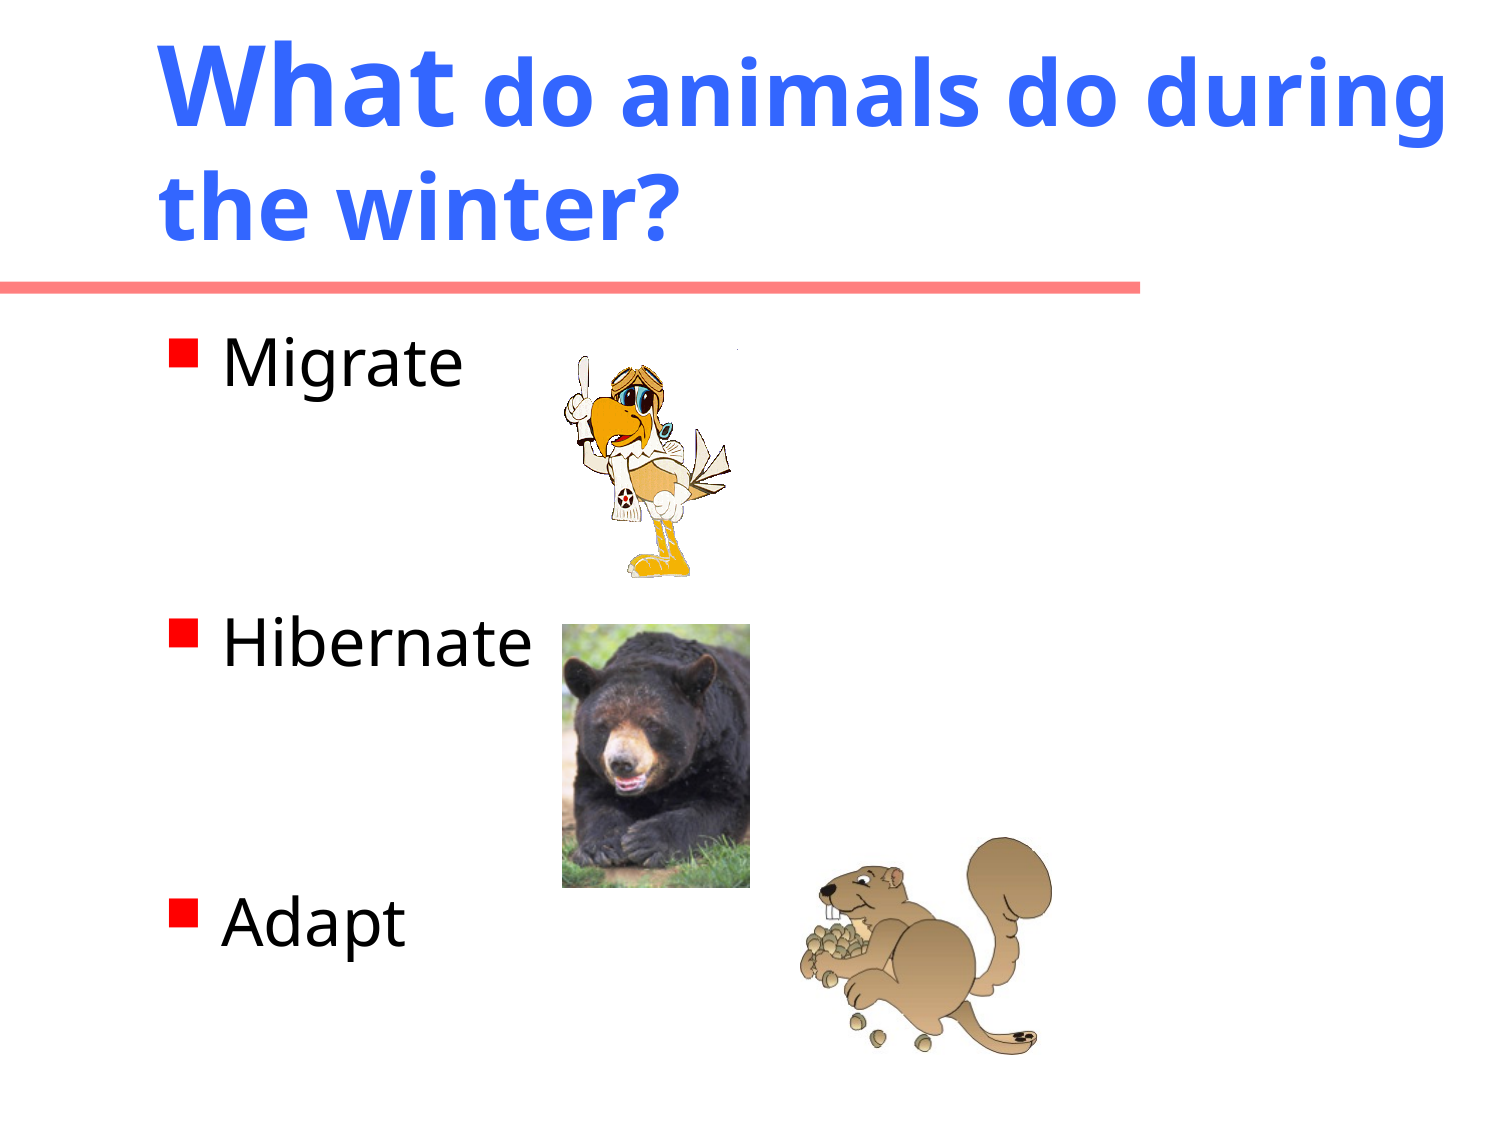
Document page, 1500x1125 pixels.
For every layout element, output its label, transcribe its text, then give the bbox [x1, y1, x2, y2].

list Migrate Hibernate Adapt [149, 312, 1481, 1001]
picture [799, 837, 1052, 1055]
picture [549, 349, 738, 601]
title What do animals do during the winter? [142, 6, 1483, 267]
picture [562, 624, 750, 888]
